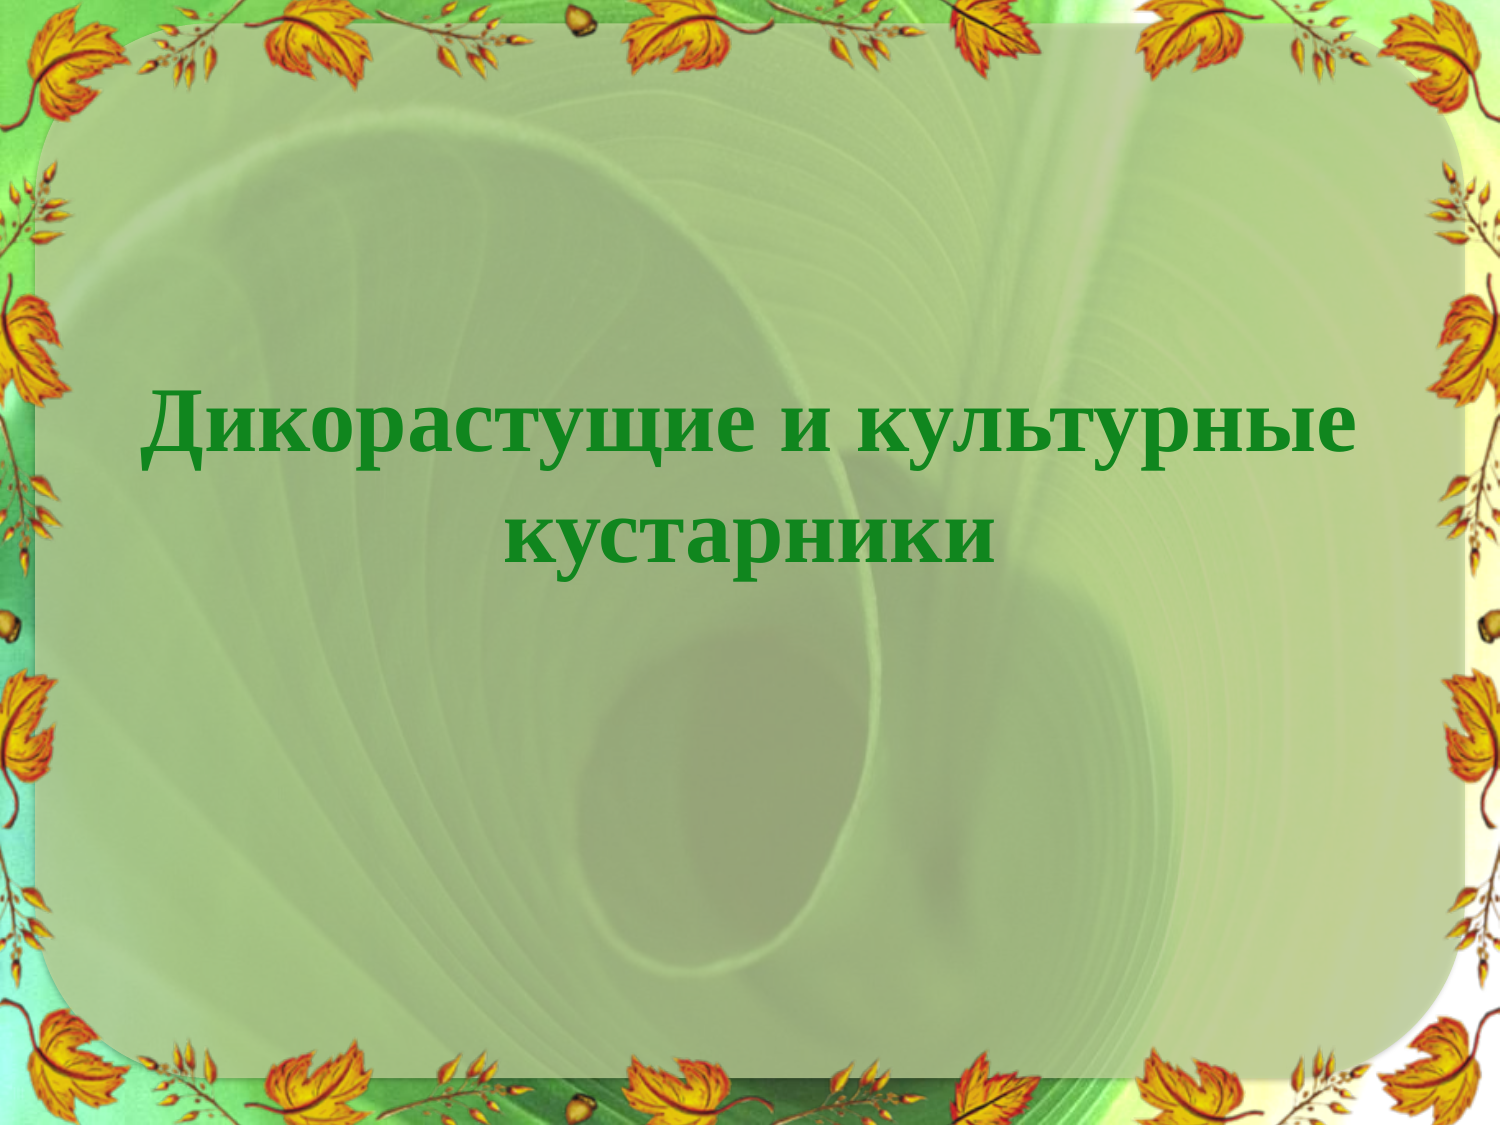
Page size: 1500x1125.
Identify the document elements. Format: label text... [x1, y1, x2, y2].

title Дикорастущие и культурные кустарники [112, 349, 1388, 591]
picture [0, 0, 1500, 1125]
